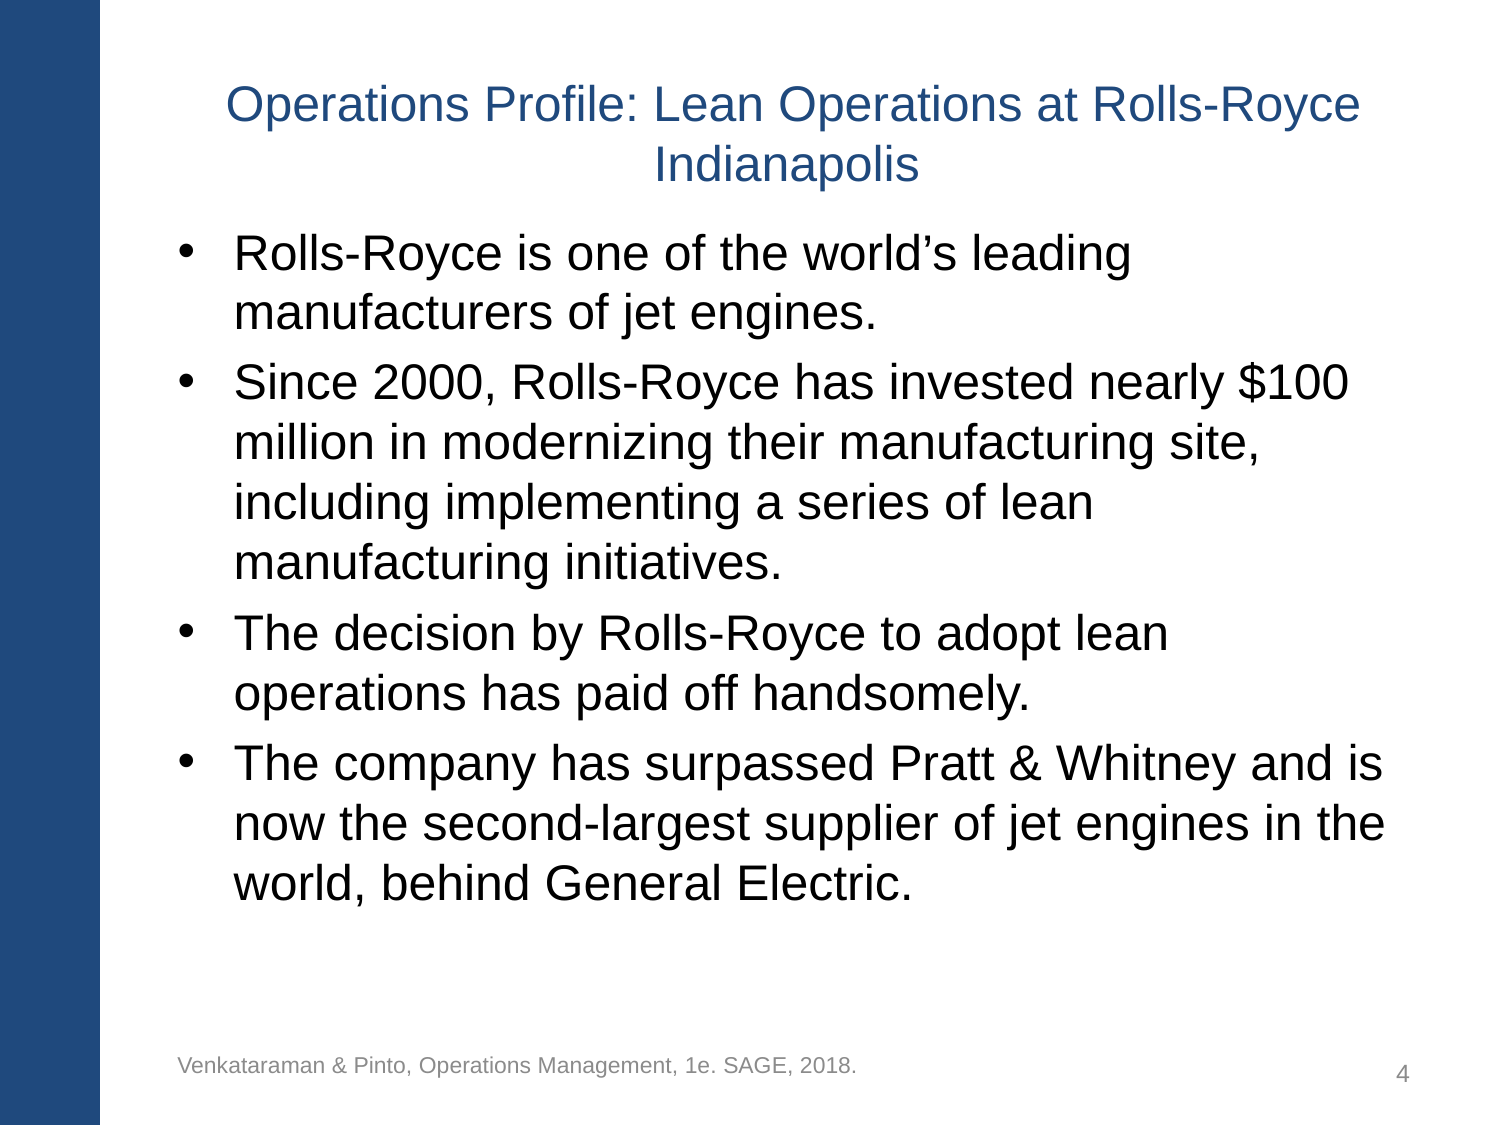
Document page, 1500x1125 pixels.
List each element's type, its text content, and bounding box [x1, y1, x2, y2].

slide_number 4 [1350, 1042, 1425, 1103]
list Rolls-Royce is one of the world’s leading manufacturers of jet engines. Since 2000, Rolls-Royce has invested nearly $100 million in modernizing their manufacturing site, including implementing a series of lean manufacturing initiatives. The decision by Rolls-Royce to adopt lean operations has paid off handsomely. The company has surpassed Pratt & Whitney and is now the second-largest supplier of jet engines in the world, behind General Electric. [162, 212, 1425, 1025]
title Operations Profile: Lean Operations at Rolls-Royce Indianapolis [162, 37, 1425, 212]
footer Venkataraman & Pinto, Operations Management, 1e. SAGE, 2018. [162, 1042, 1313, 1103]
